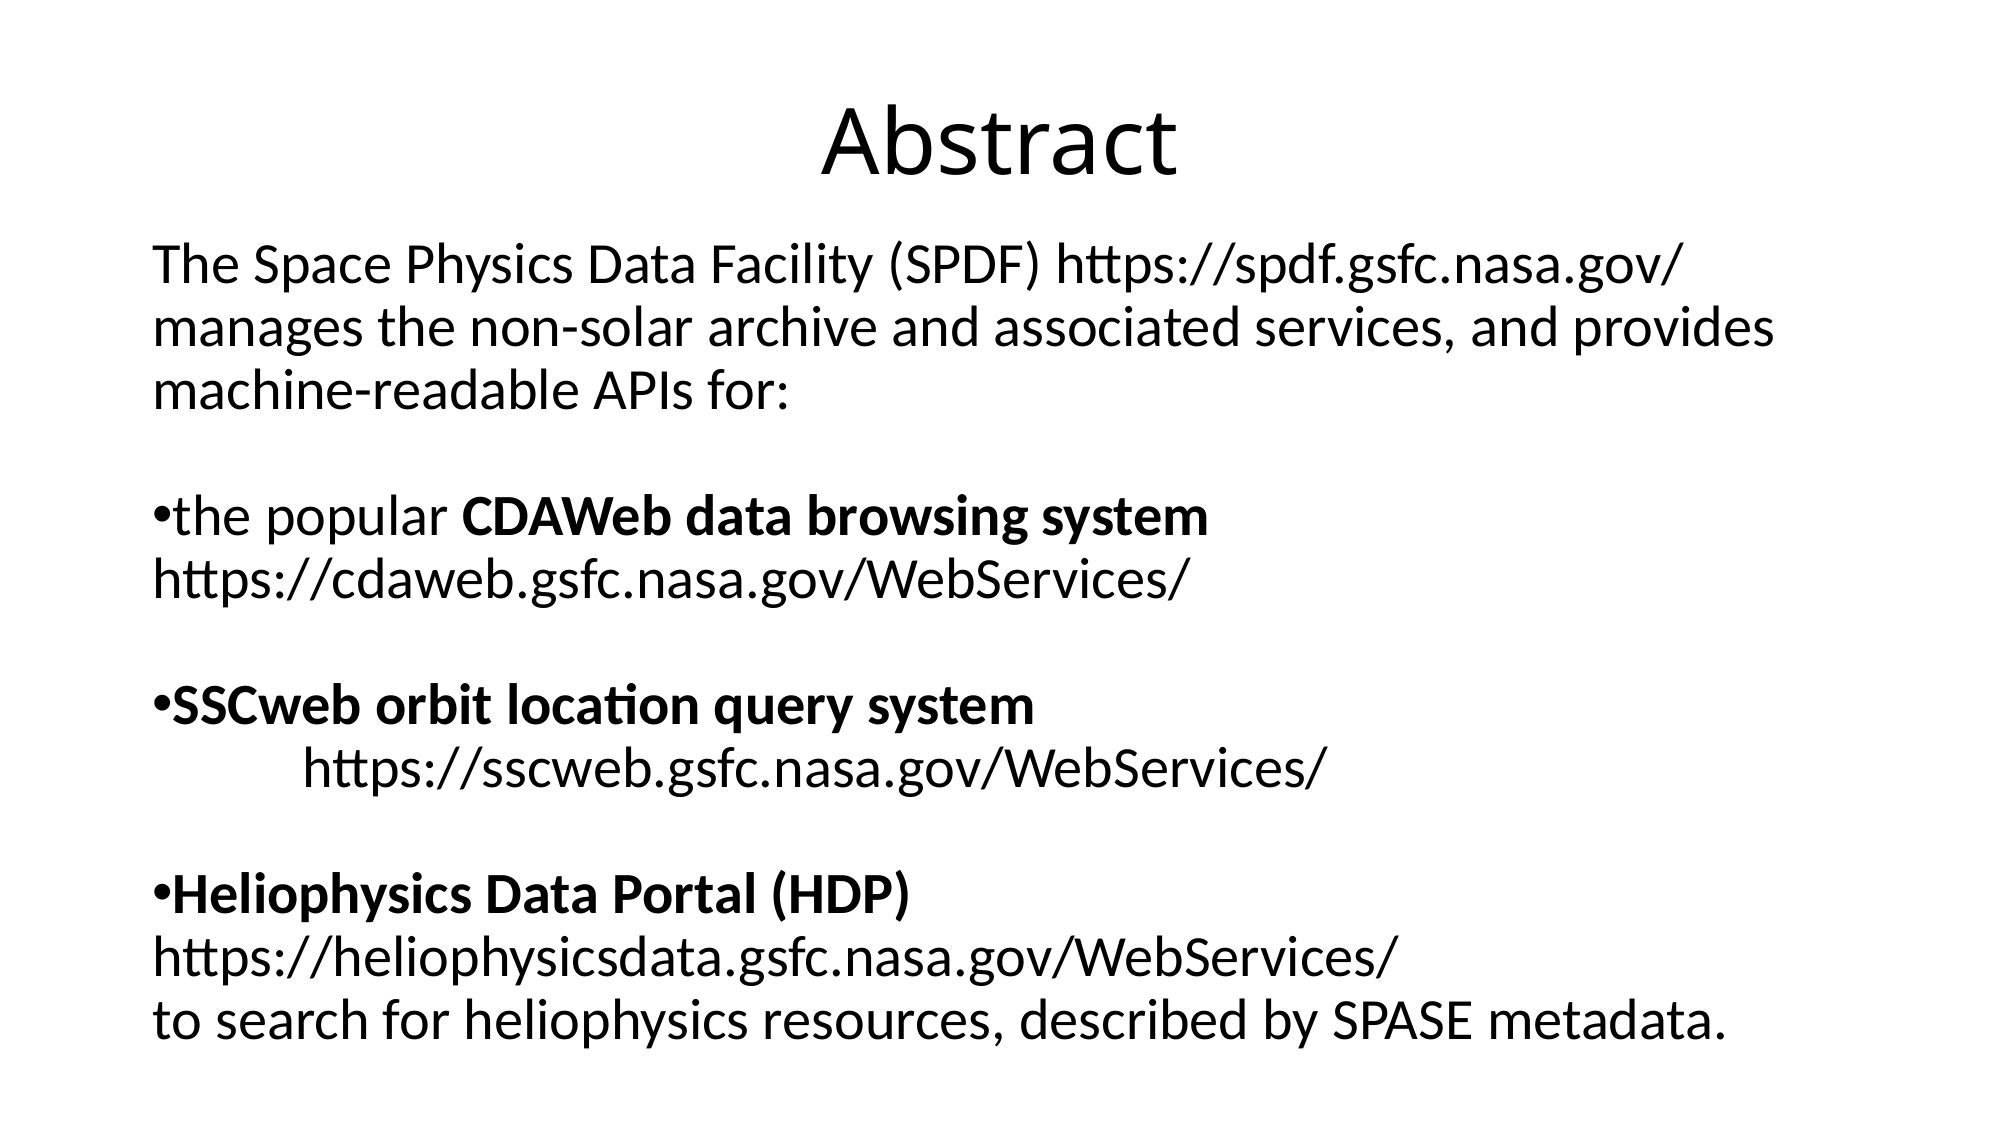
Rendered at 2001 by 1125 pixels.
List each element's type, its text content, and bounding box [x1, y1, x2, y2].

title Abstract [137, 36, 1863, 226]
list The Space Physics Data Facility (SPDF) https://spdf.gsfc.nasa.gov/ manages the non-solar archive and associated services, and provides machine-readable APIs for: the popular CDAWeb data browsing system https://cdaweb.gsfc.nasa.gov/WebServices/ SSCweb orbit location query system https://sscweb.gsfc.nasa.gov/WebServices/ Heliophysics Data Portal (HDP) https://heliophysicsdata.gsfc.nasa.gov/WebServices/ to search for heliophysics resources, described by SPASE metadata. [137, 226, 1863, 940]
